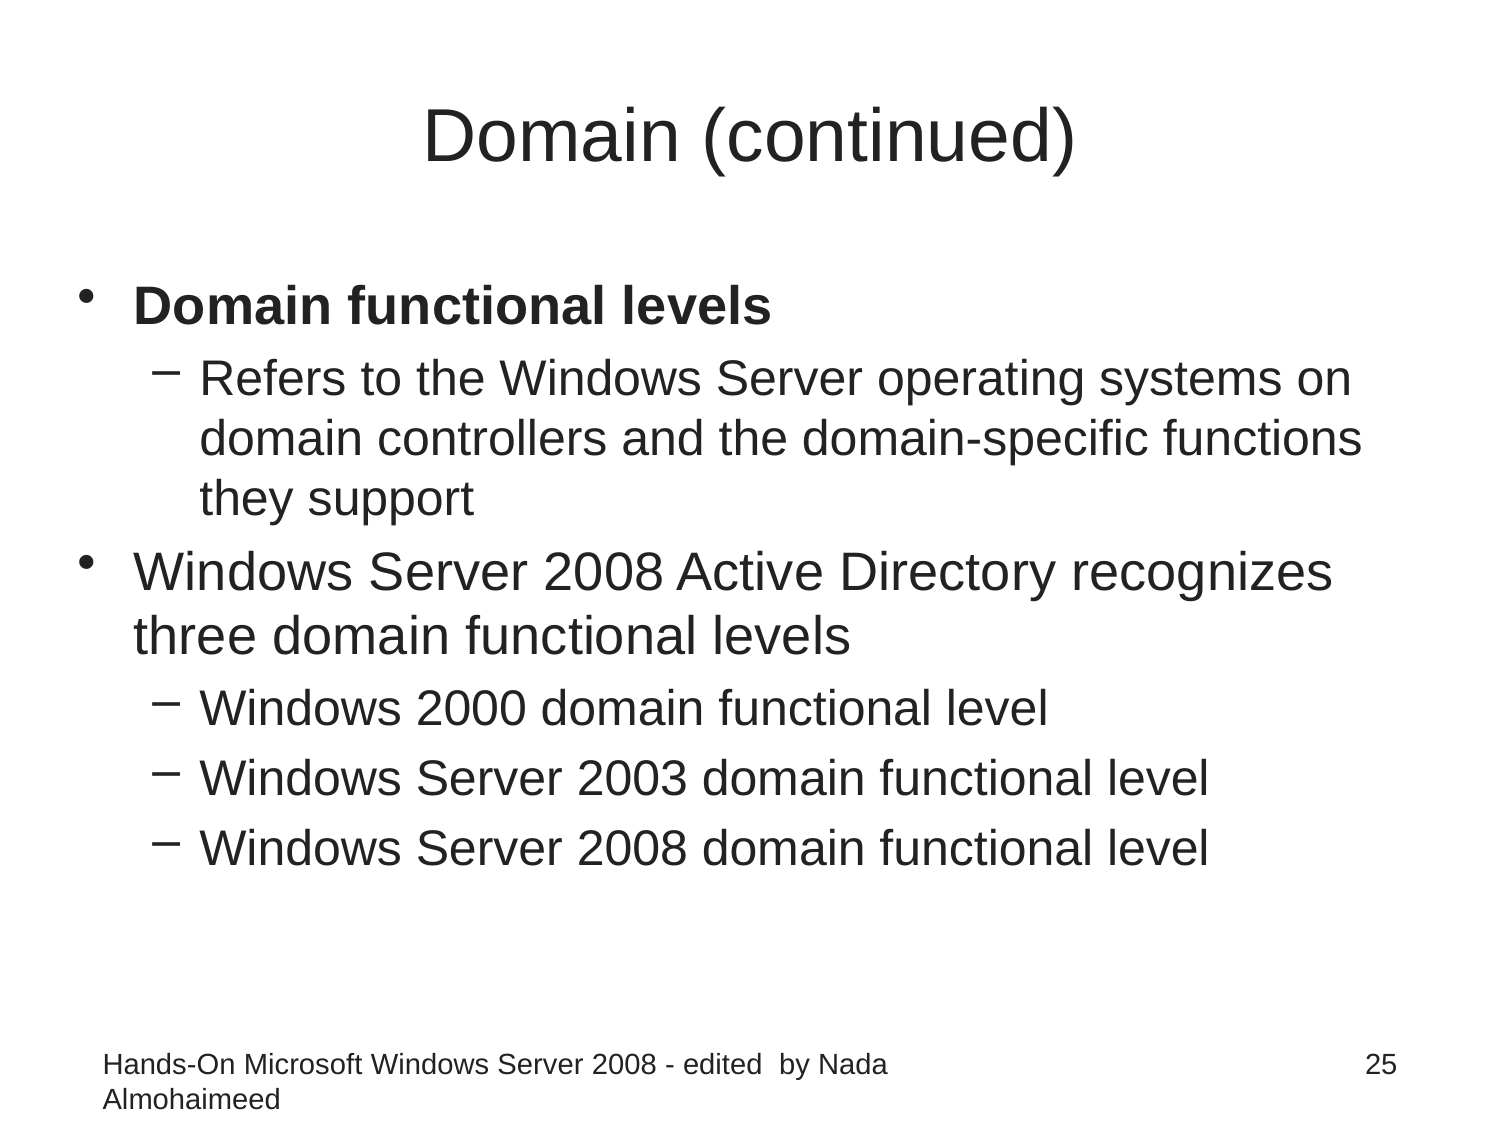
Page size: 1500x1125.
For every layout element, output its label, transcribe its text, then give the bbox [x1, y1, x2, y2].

slide_number 25 [1074, 1037, 1413, 1101]
footer Hands-On Microsoft Windows Server 2008 - edited by Nada Almohaimeed [87, 1037, 1051, 1101]
list Domain functional levels Refers to the Windows Server operating systems on domain controllers and the domain-specific functions they support Windows Server 2008 Active Directory recognizes three domain functional levels Windows 2000 domain functional level Windows Server 2003 domain functional level Windows Server 2008 domain functional level [62, 262, 1426, 1013]
title Domain (continued) [87, 37, 1413, 226]
